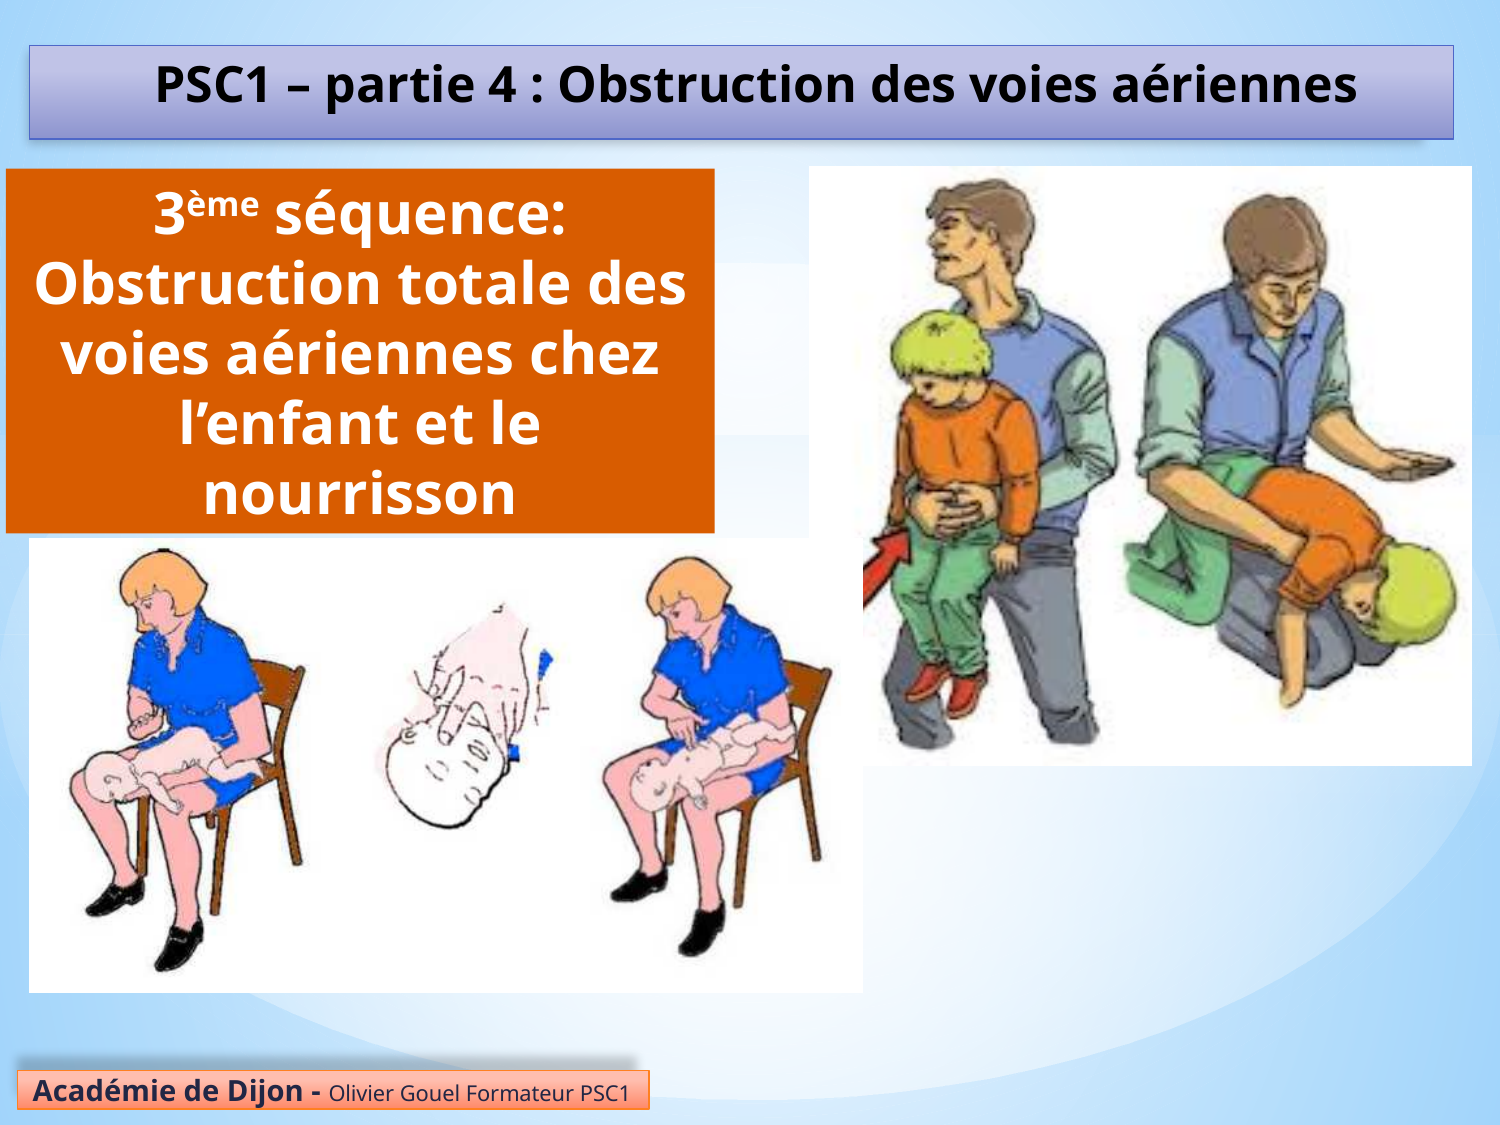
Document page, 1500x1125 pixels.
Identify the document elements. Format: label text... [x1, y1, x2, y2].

picture [29, 166, 1472, 993]
subtitle Académie de Dijon - Olivier Gouel Formateur PSC1 [17, 1070, 650, 1110]
text_box 3ème séquence: Obstruction totale des voies aériennes chez l’enfant et le nourrisson [5, 168, 715, 534]
title PSC1 – partie 4 : Obstruction des voies aériennes [29, 45, 1454, 140]
